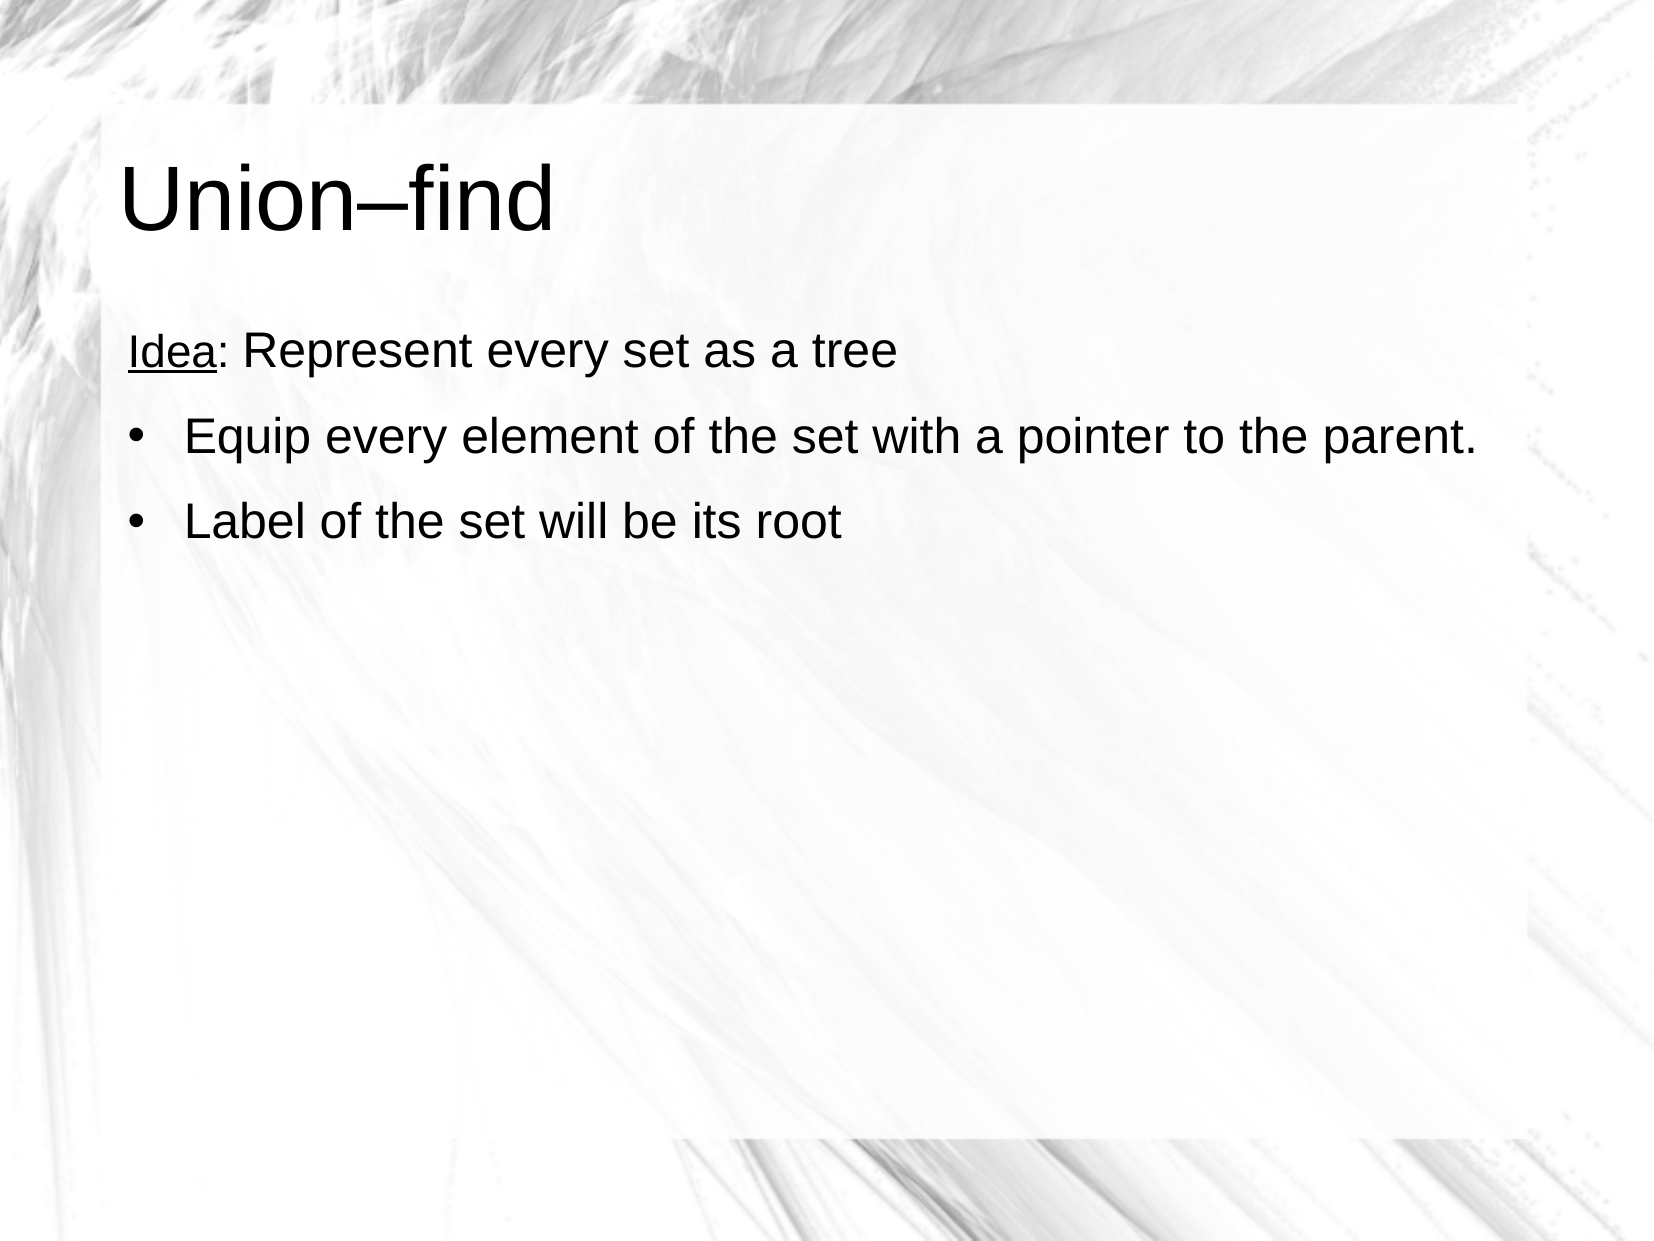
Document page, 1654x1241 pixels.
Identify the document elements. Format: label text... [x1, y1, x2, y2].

title Union–find [118, 93, 1506, 299]
picture [0, 0, 1654, 1241]
list Idea: Represent every set as a tree Equip every element of the set with a pointer to the parent. Label of the set will be its root [118, 319, 1571, 1109]
